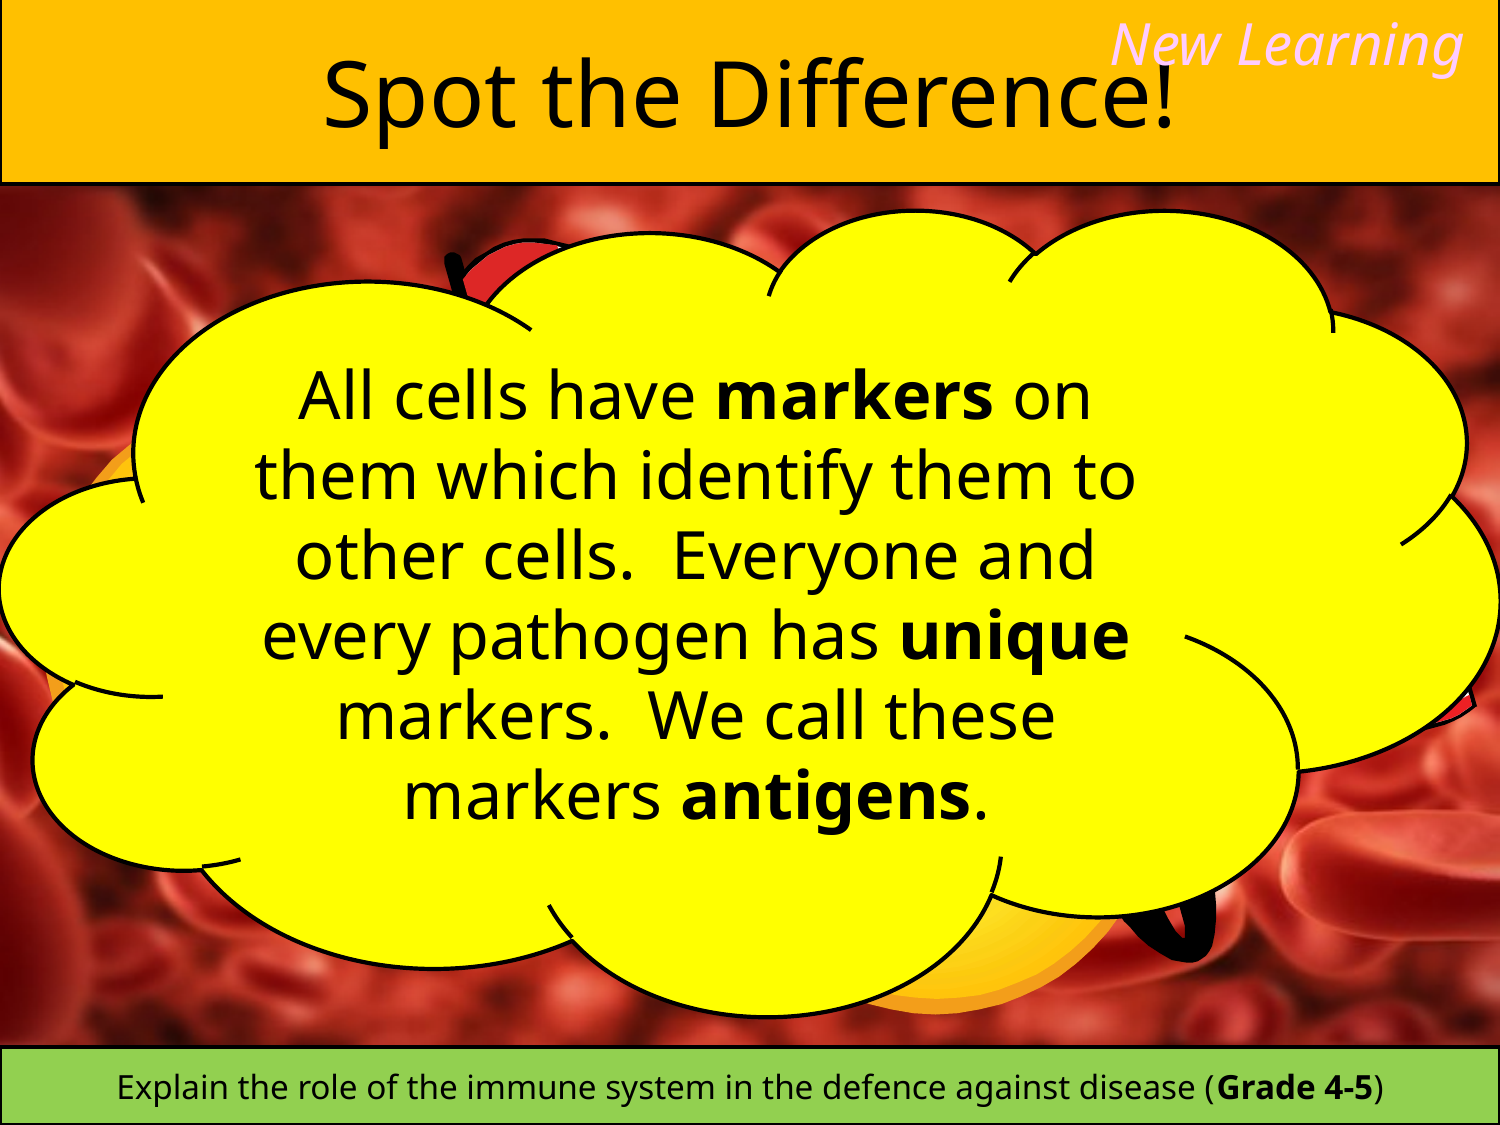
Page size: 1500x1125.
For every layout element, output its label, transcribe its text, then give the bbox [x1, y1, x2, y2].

text_box New Learning [1094, 0, 1481, 85]
picture [0, 184, 1500, 1047]
text_box Explain the role of the immune system in the defence against disease (Grade 4-5) [0, 1054, 1500, 1125]
title Spot the Difference! [0, 0, 1500, 183]
